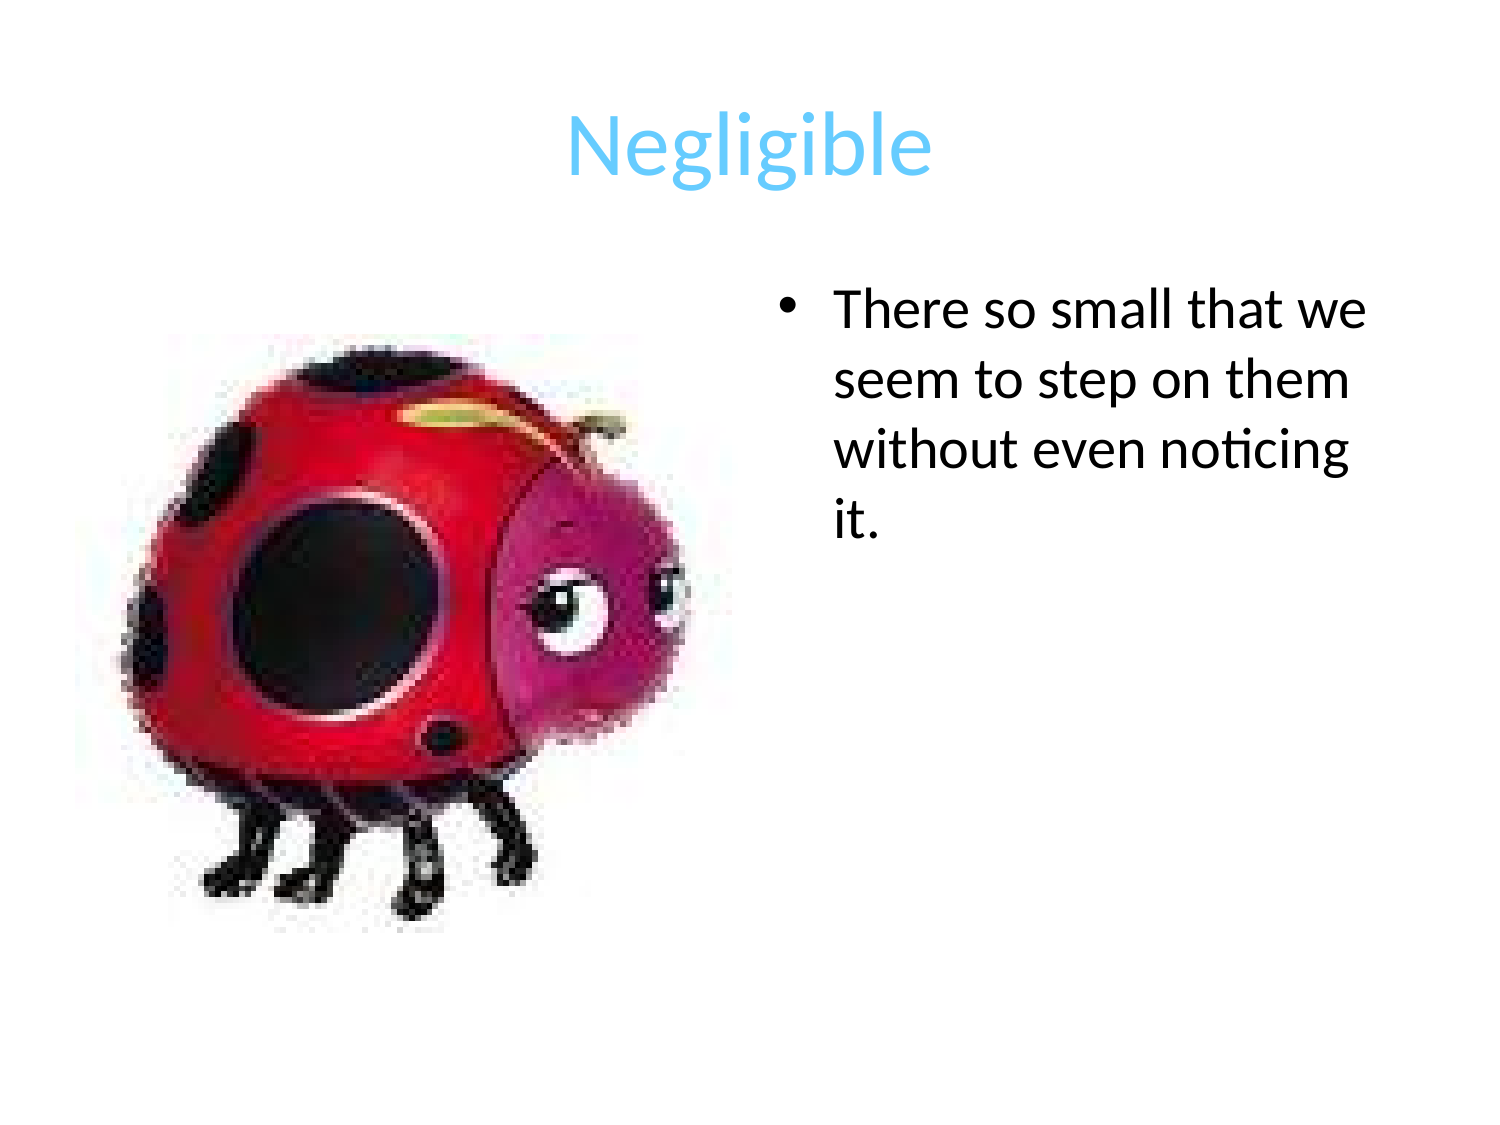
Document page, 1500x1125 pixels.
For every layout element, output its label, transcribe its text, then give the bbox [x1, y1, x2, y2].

list There so small that we seem to step on them without even noticing it. [762, 262, 1425, 1005]
title Negligible [75, 45, 1425, 233]
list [74, 262, 738, 1006]
